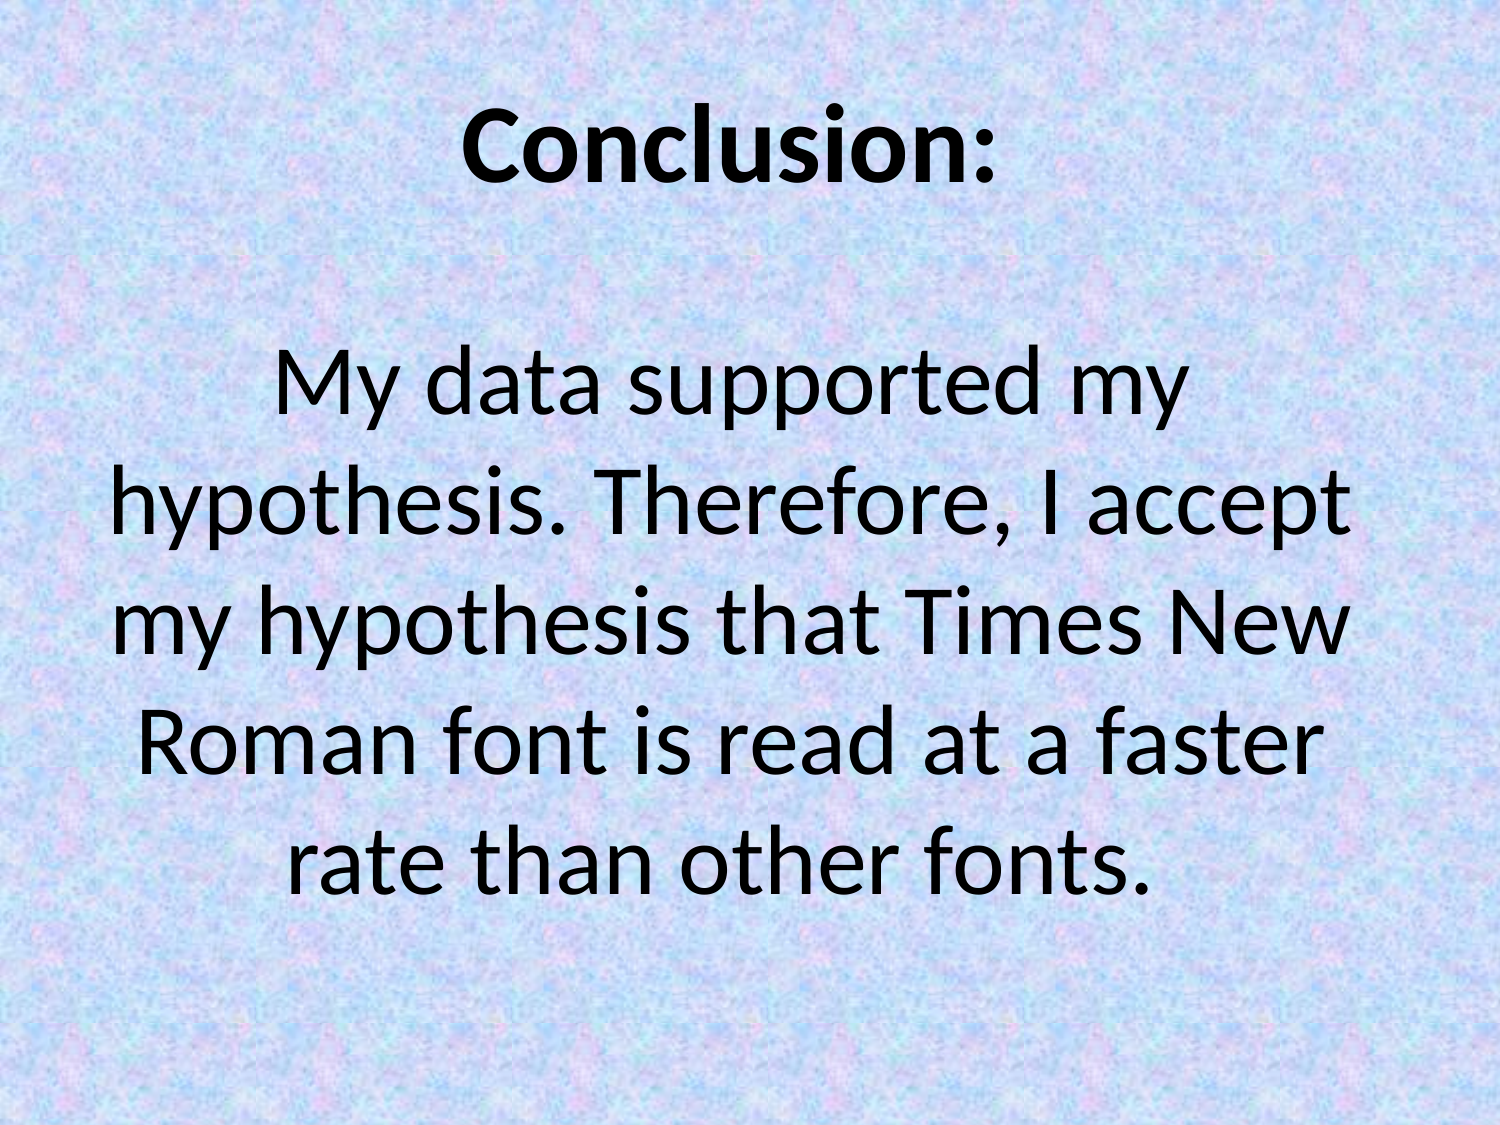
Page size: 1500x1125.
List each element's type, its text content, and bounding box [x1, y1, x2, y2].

text_box Conclusion: My data supported my hypothesis. Therefore, I accept my hypothesis that Times New Roman font is read at a faster rate than other fonts. [49, 62, 1413, 922]
picture [0, 0, 1500, 1125]
